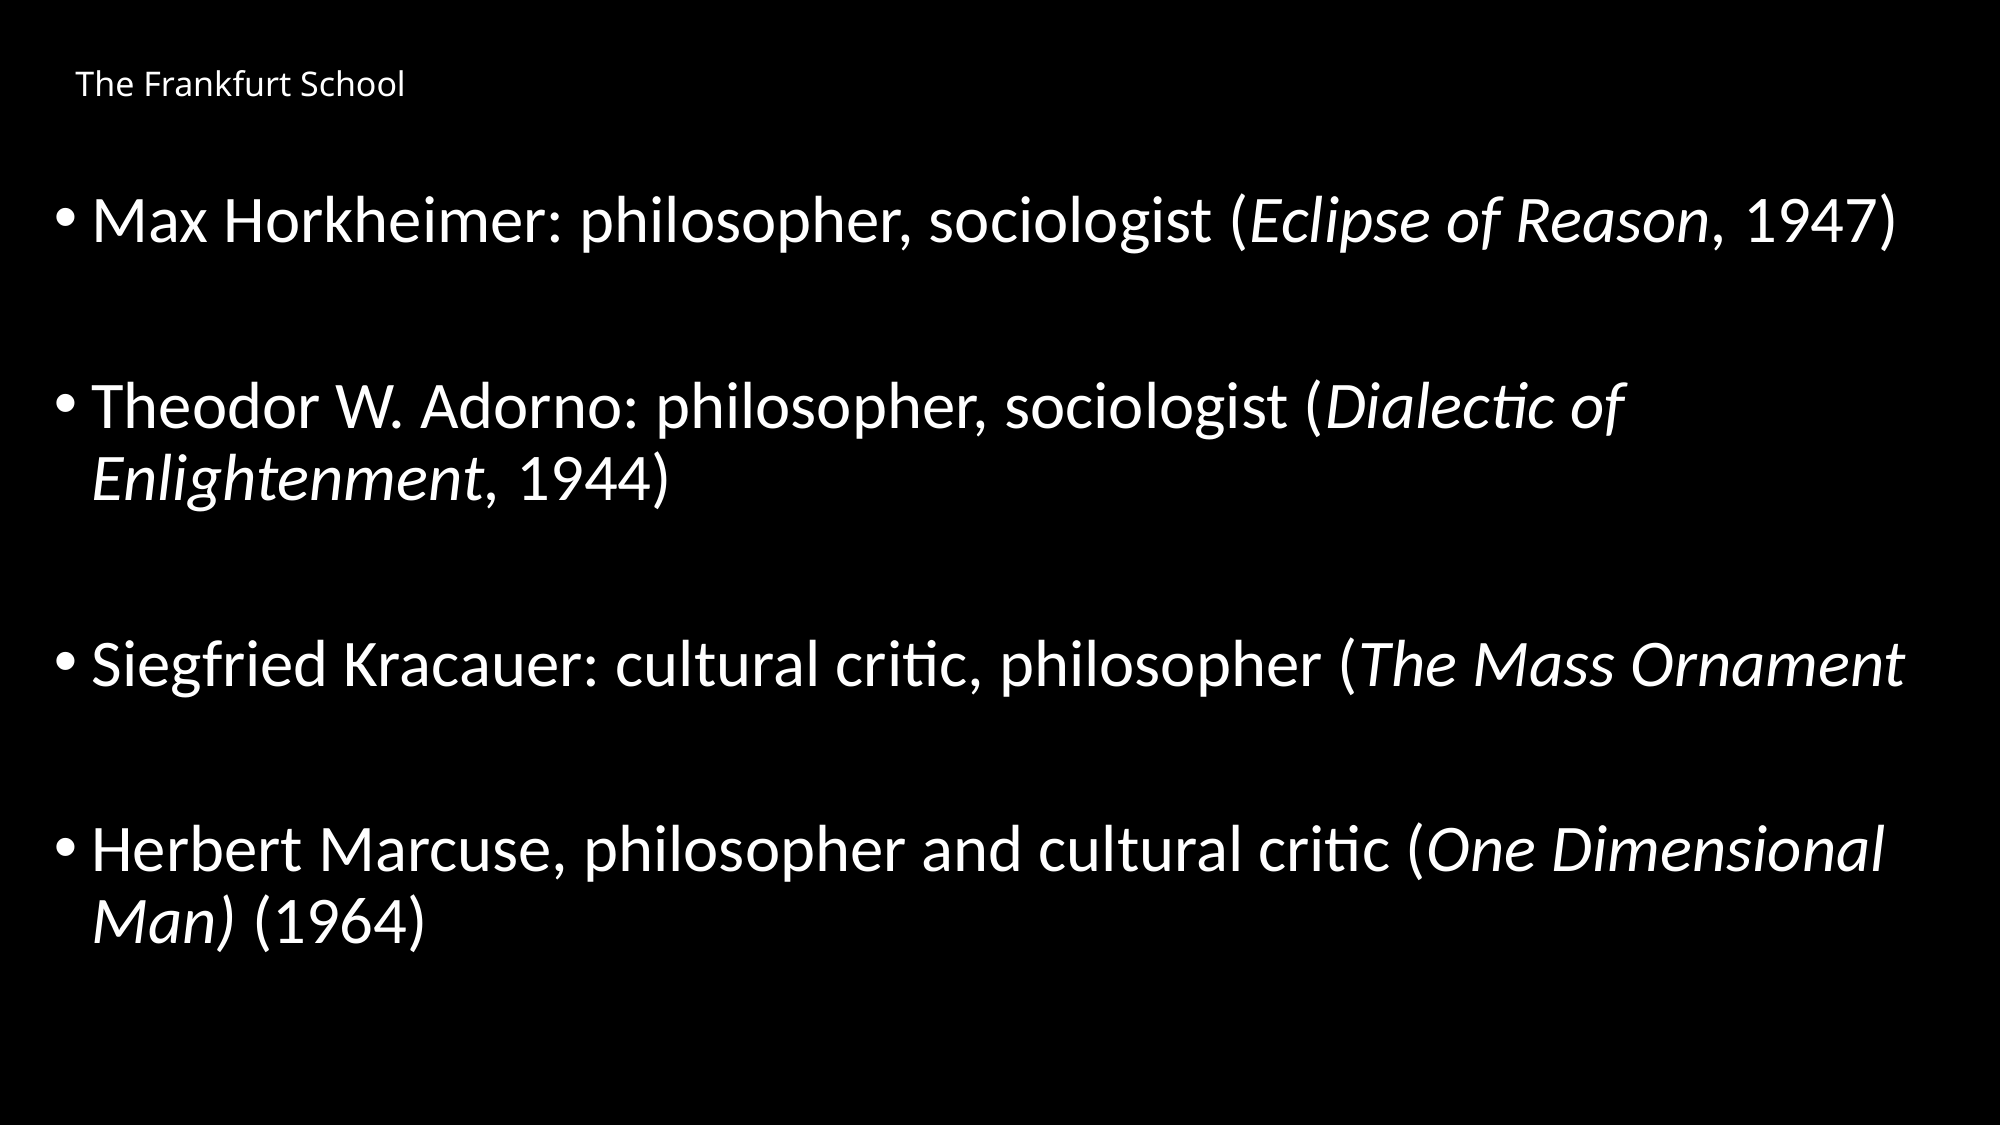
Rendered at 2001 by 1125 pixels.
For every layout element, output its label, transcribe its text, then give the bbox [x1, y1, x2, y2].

list Max Horkheimer: philosopher, sociologist (Eclipse of Reason, 1947) Theodor W. Adorno: philosopher, sociologist (Dialectic of Enlightenment, 1944) Siegfried Kracauer: cultural critic, philosopher (The Mass Ornament Herbert Marcuse, philosopher and cultural critic (One Dimensional Man) (1964) [38, 177, 1939, 1084]
title The Frankfurt School [60, 59, 1863, 112]
